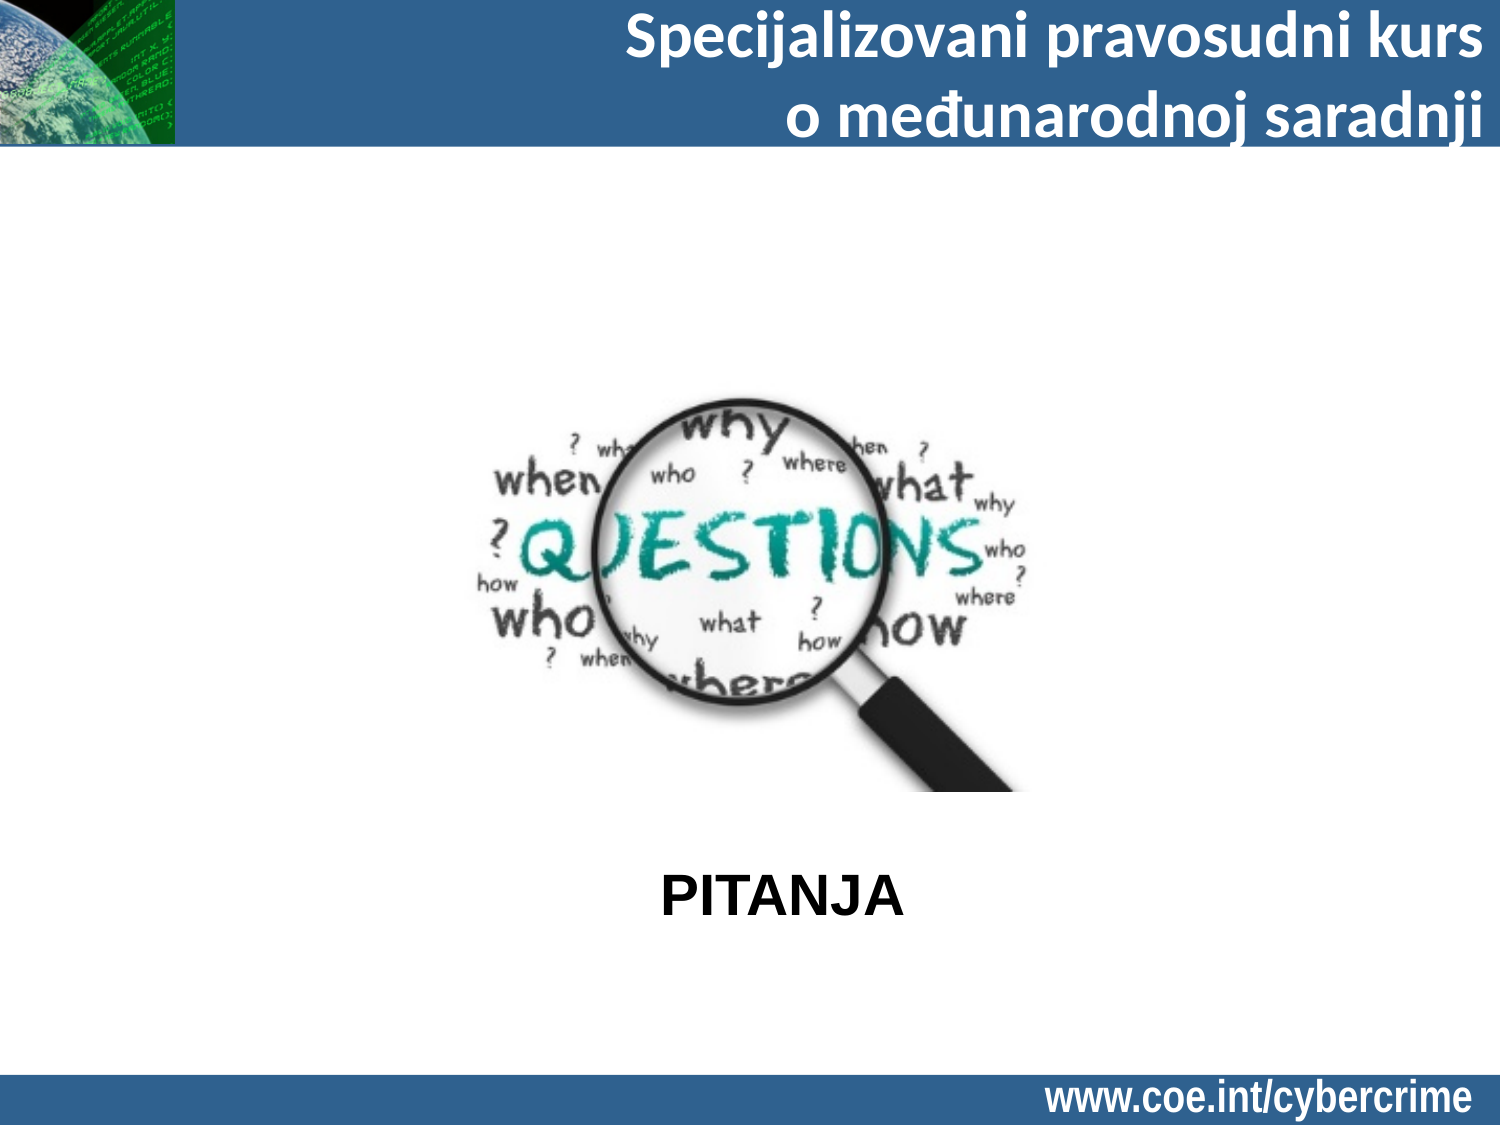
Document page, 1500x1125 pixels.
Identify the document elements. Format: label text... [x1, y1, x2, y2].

text_box PITANJA [645, 849, 992, 935]
text_box Specijalizovani pravosudni kurs o međunarodnoj saradnji [177, 0, 1500, 149]
text_box [0, 1073, 1030, 1125]
picture [443, 332, 1057, 793]
text_box www.coe.int/cybercrime [1030, 1059, 1500, 1125]
picture [0, 0, 175, 144]
